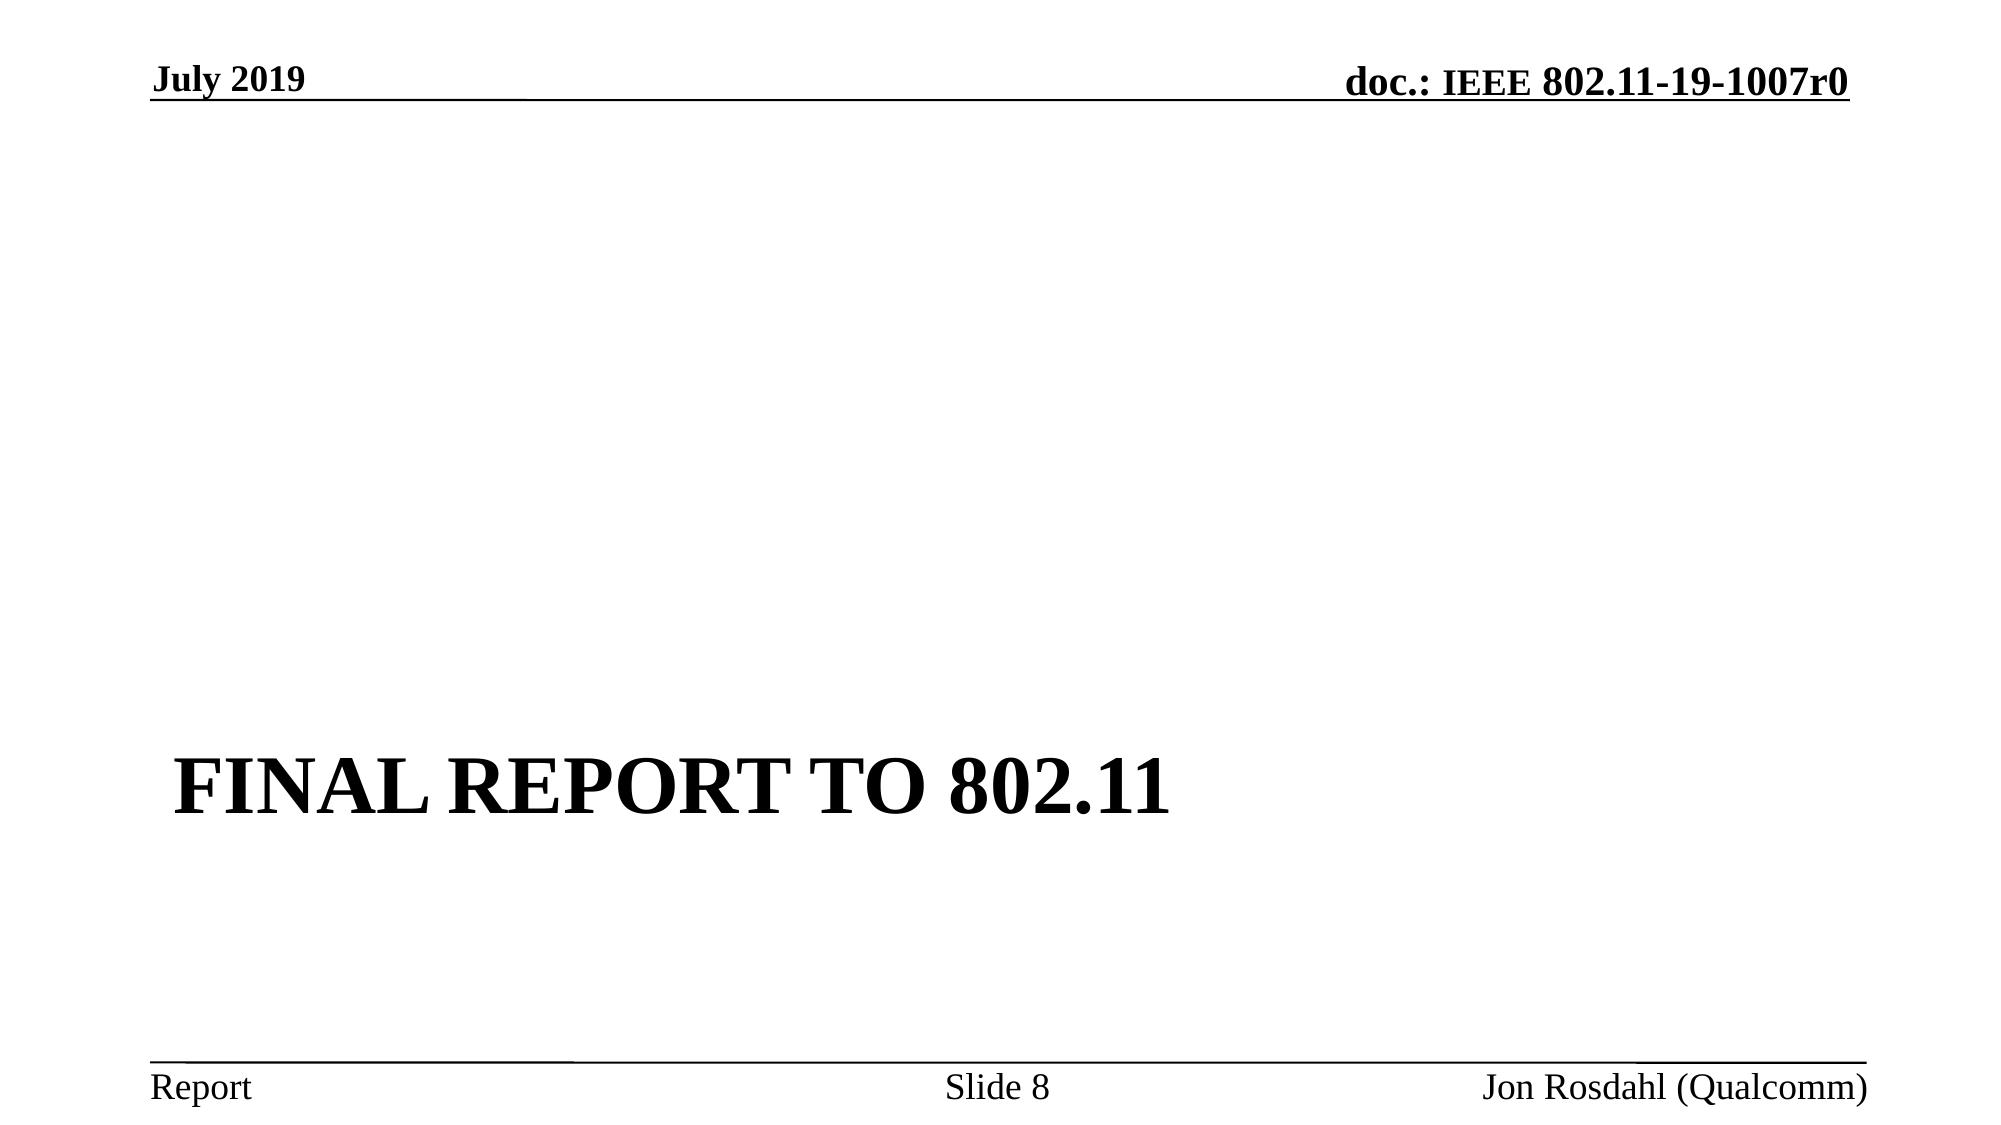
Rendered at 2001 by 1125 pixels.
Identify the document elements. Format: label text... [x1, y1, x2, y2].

footer Jon Rosdahl (Qualcomm) [1424, 1061, 1869, 1108]
title Final Report to 802.11 [157, 722, 1859, 947]
slide_number Slide 8 [928, 1061, 1067, 1123]
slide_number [152, 49, 434, 100]
